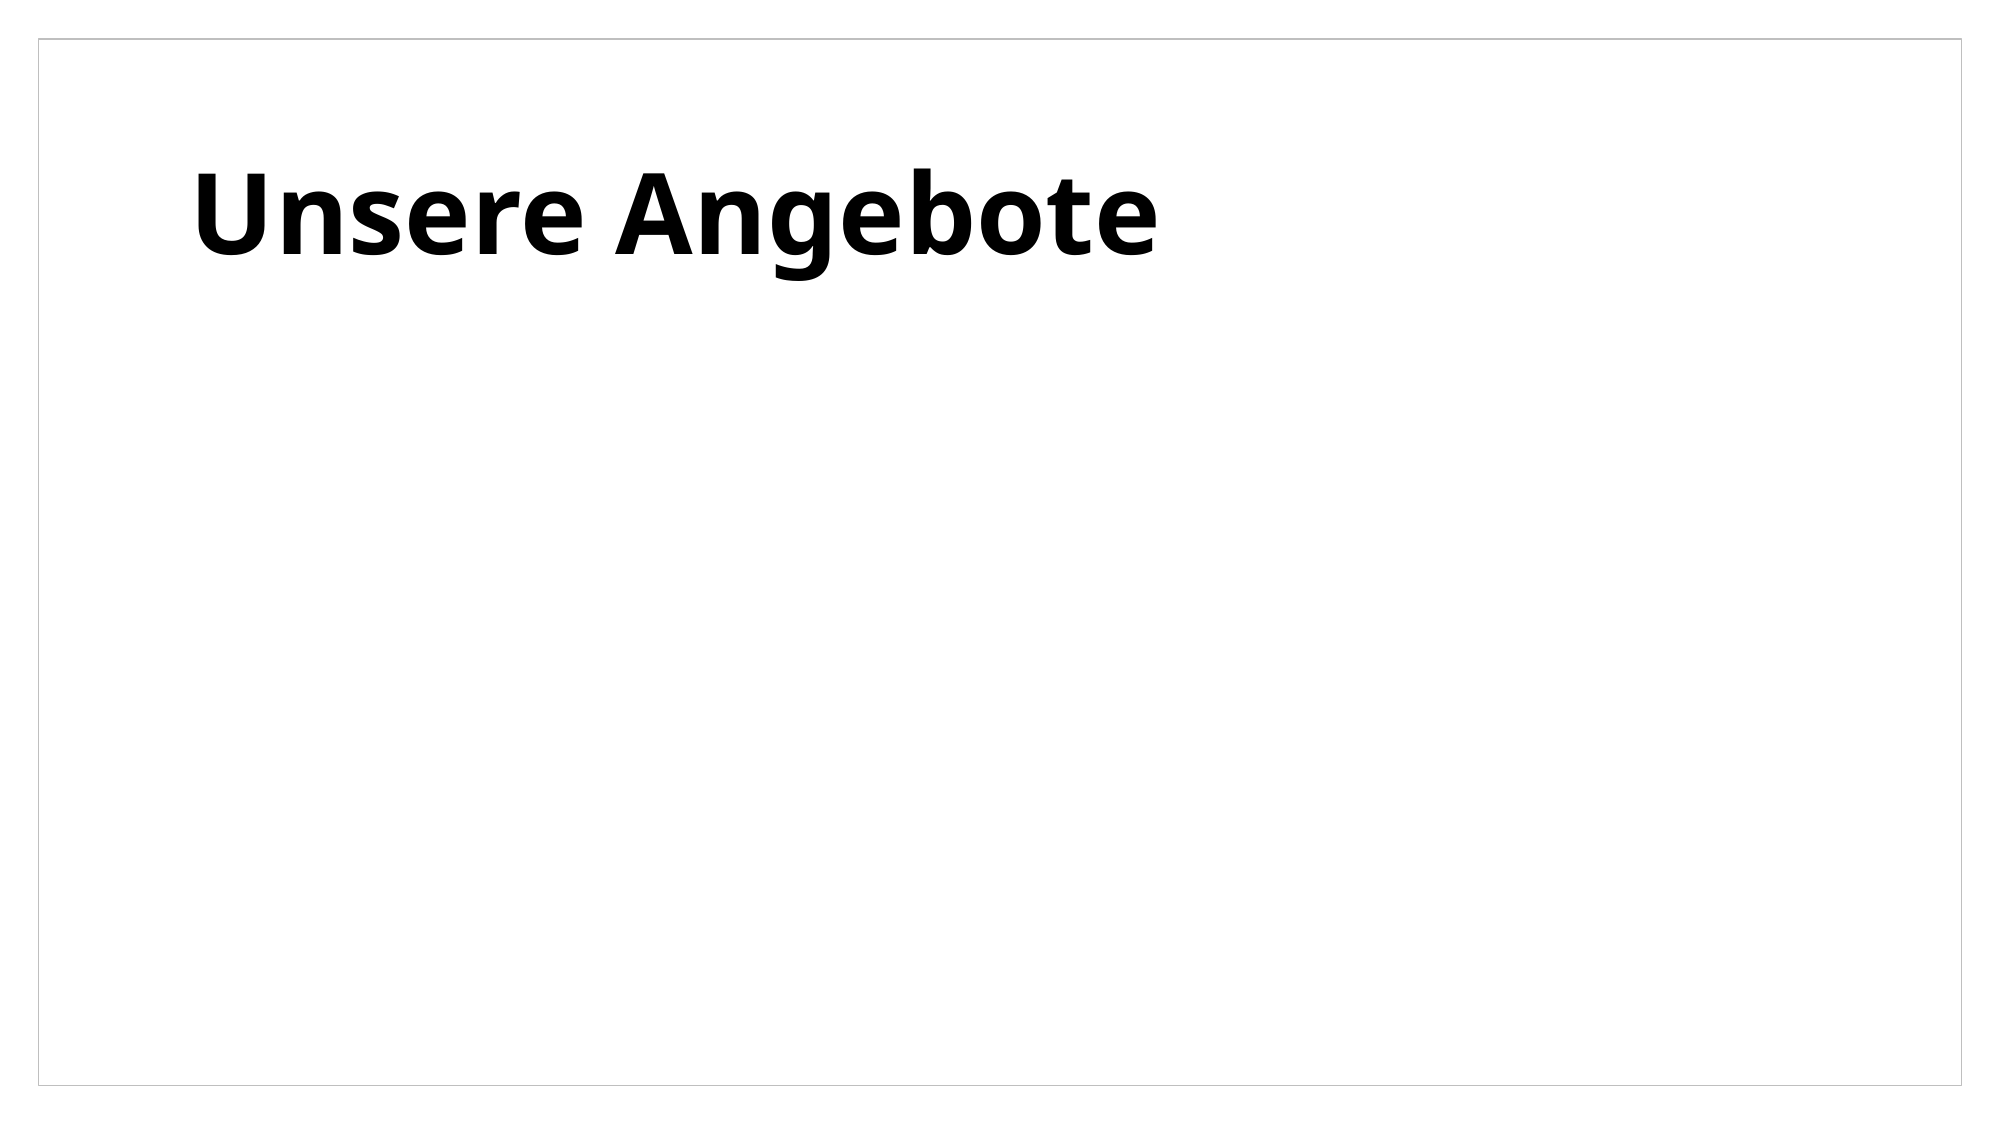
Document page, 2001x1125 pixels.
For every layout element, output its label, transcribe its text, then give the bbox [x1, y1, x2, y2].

title Unsere Angebote [174, 105, 1825, 331]
